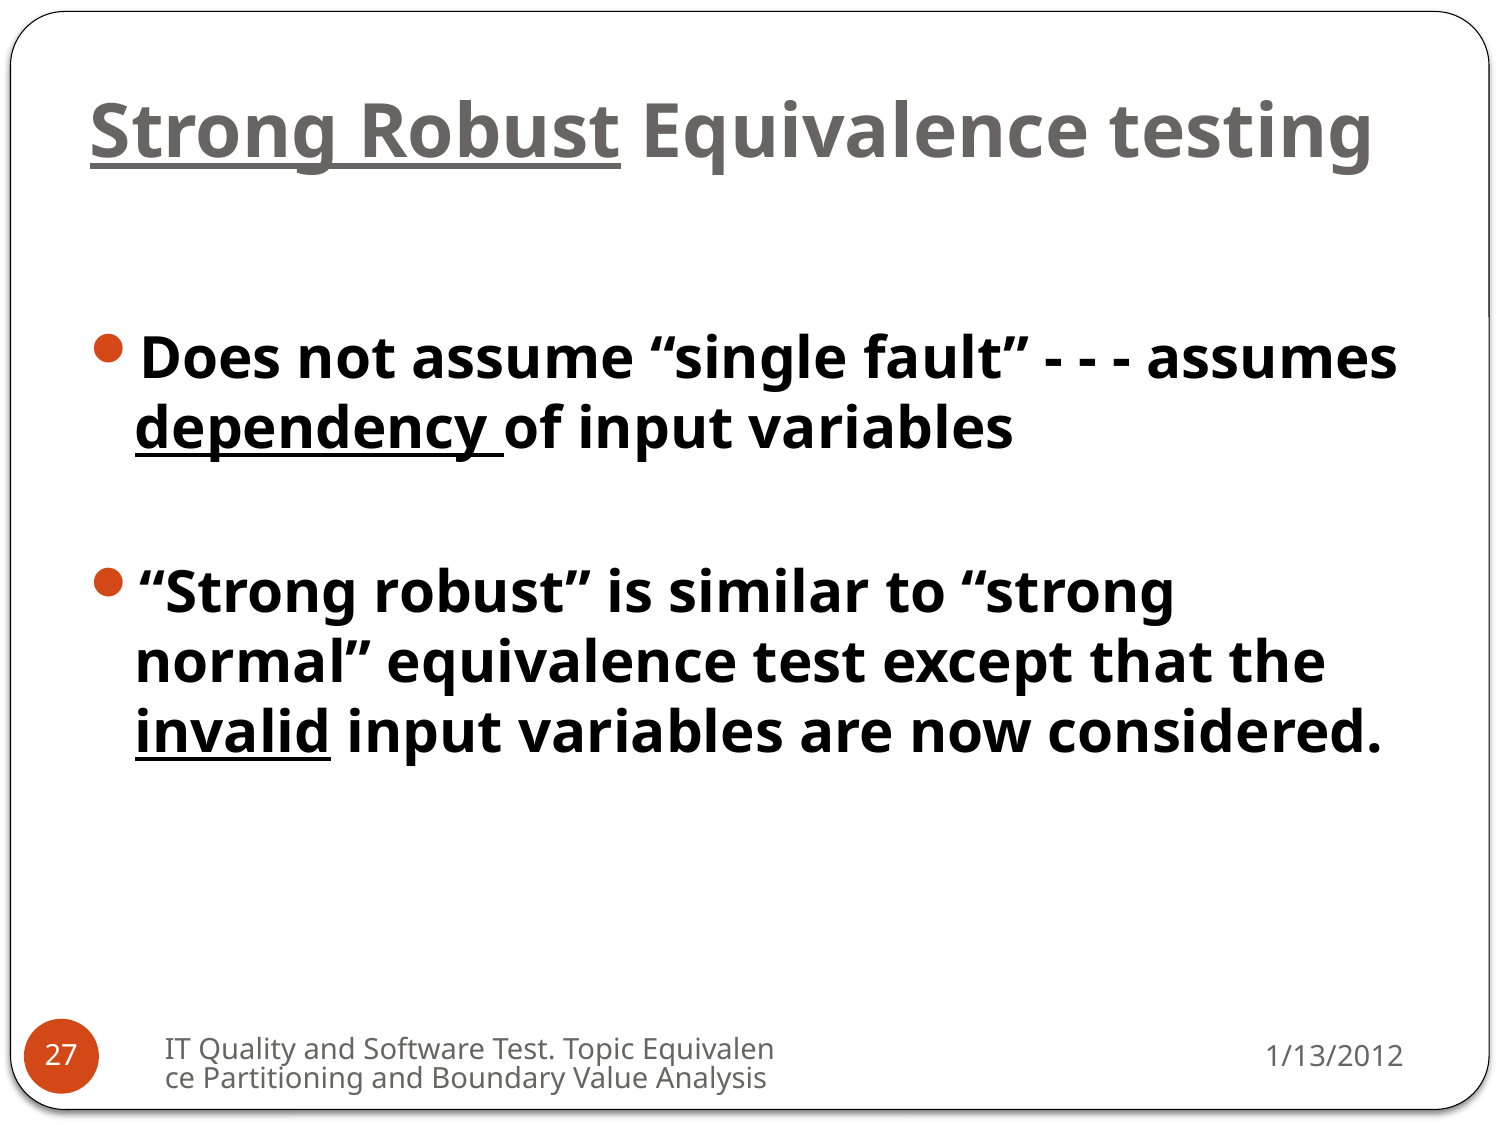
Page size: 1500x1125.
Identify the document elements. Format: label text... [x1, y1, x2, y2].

footer IT Quality and Software Test. Topic Equivalence Partitioning and Boundary Value Analysis [150, 1012, 800, 1088]
list Does not assume “single fault” - - - assumes dependency of input variables “Strong robust” is similar to “strong normal” equivalence test except that the invalid input variables are now considered. [75, 312, 1425, 850]
slide_number 27 [23, 1018, 99, 1094]
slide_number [1012, 1015, 1419, 1094]
title Strong Robust Equivalence testing [75, 45, 1425, 188]
